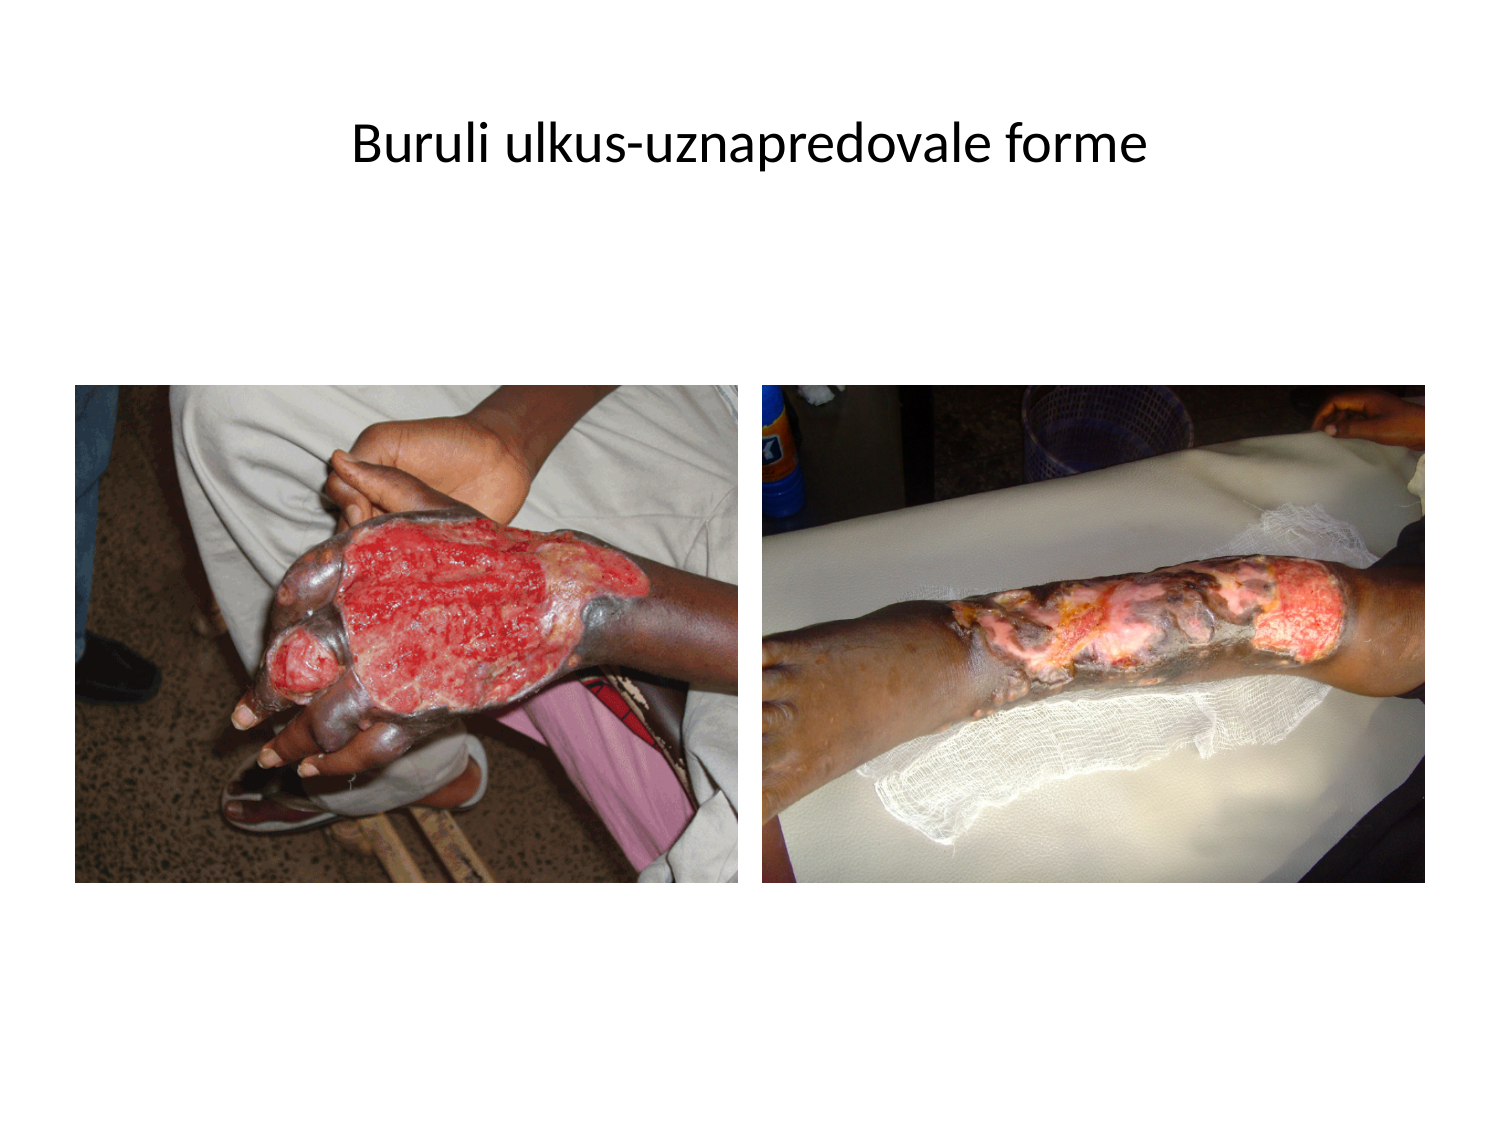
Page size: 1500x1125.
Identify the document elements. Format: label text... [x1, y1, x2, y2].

title Buruli ulkus-uznapredovale forme [75, 45, 1425, 233]
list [762, 384, 1426, 883]
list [74, 384, 738, 883]
